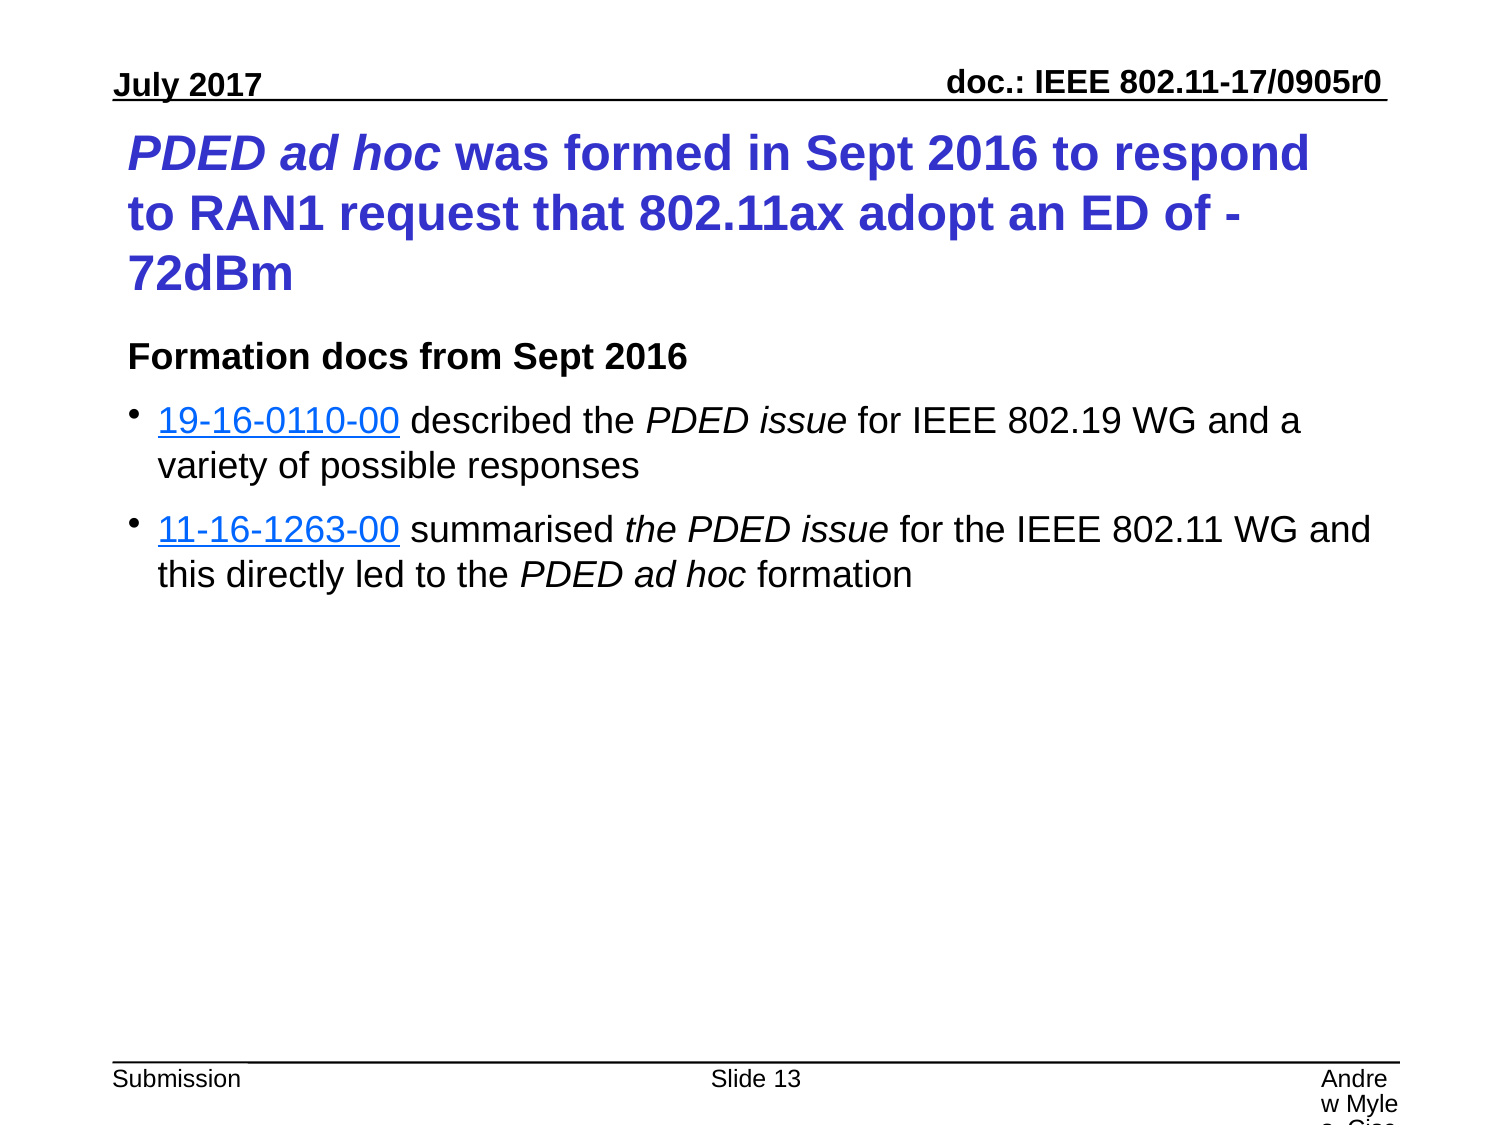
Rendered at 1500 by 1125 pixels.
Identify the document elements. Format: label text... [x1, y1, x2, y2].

title PDED ad hoc was formed in Sept 2016 to respond to RAN1 request that 802.11ax adopt an ED of -72dBm [112, 112, 1388, 288]
list Formation docs from Sept 2016 19-16-0110-00 described the PDED issue for IEEE 802.19 WG and a variety of possible responses 11-16-1263-00 summarised the PDED issue for the IEEE 802.11 WG and this directly led to the PDED ad hoc formation [112, 324, 1388, 1000]
footer Andrew Myles, Cisco [1320, 1061, 1402, 1093]
slide_number Slide 13 [709, 1061, 803, 1093]
